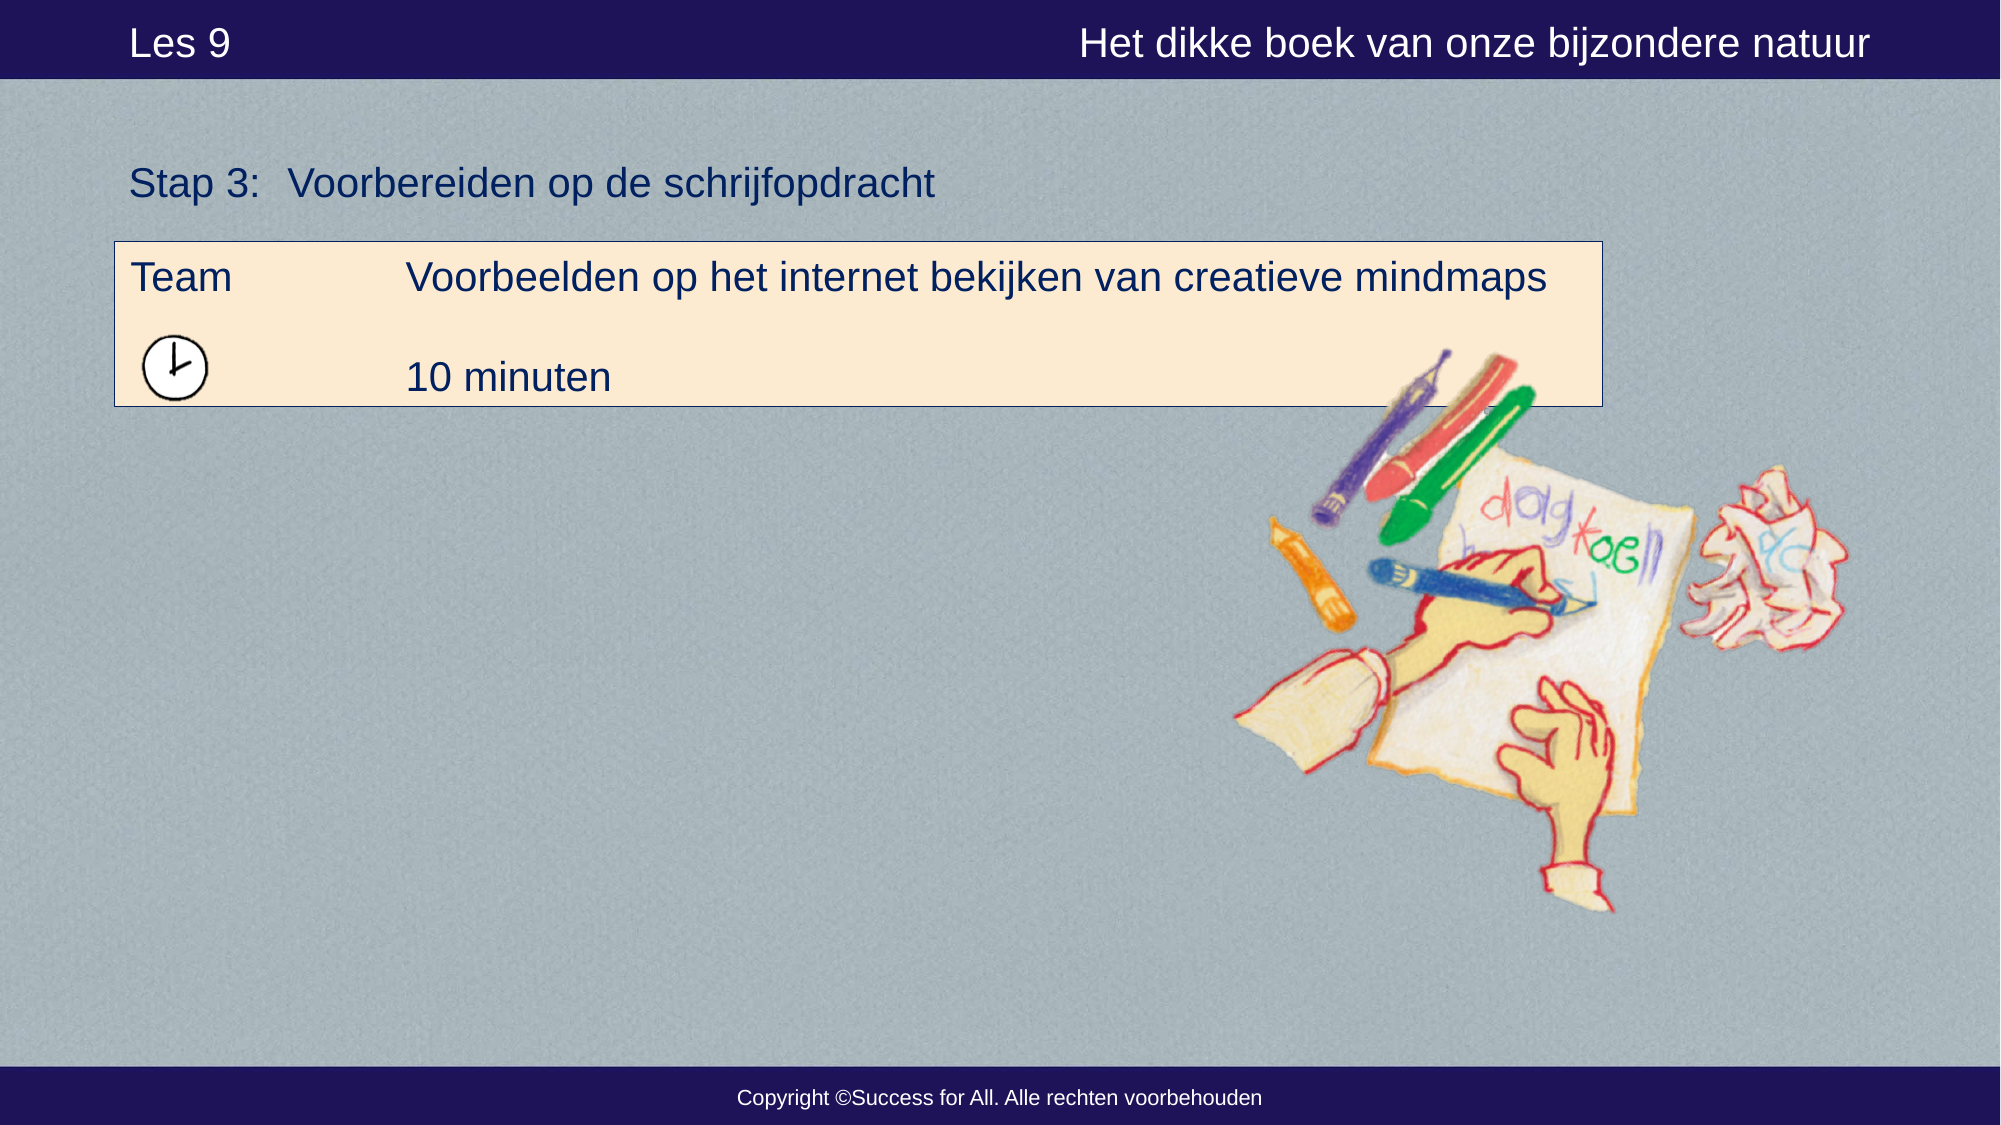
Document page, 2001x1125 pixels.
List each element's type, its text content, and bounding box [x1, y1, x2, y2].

text_box Team Voorbeelden op het internet bekijken van creatieve mindmaps 10 minuten [114, 241, 1296, 407]
text_box Les 9 [114, 8, 354, 73]
text_box Stap 3: Voorbereiden op de schrijfopdracht [113, 148, 1301, 214]
text_box Copyright ©Success for All. Alle rechten voorbehouden [0, 1076, 2000, 1125]
picture [0, 0, 2001, 1125]
text_box Team Voorbeelden op het internet bekijken van creatieve mindmaps 10 minuten [1373, 241, 1603, 324]
text_box Het dikke boek van onze bijzondere natuur [999, 8, 1886, 73]
